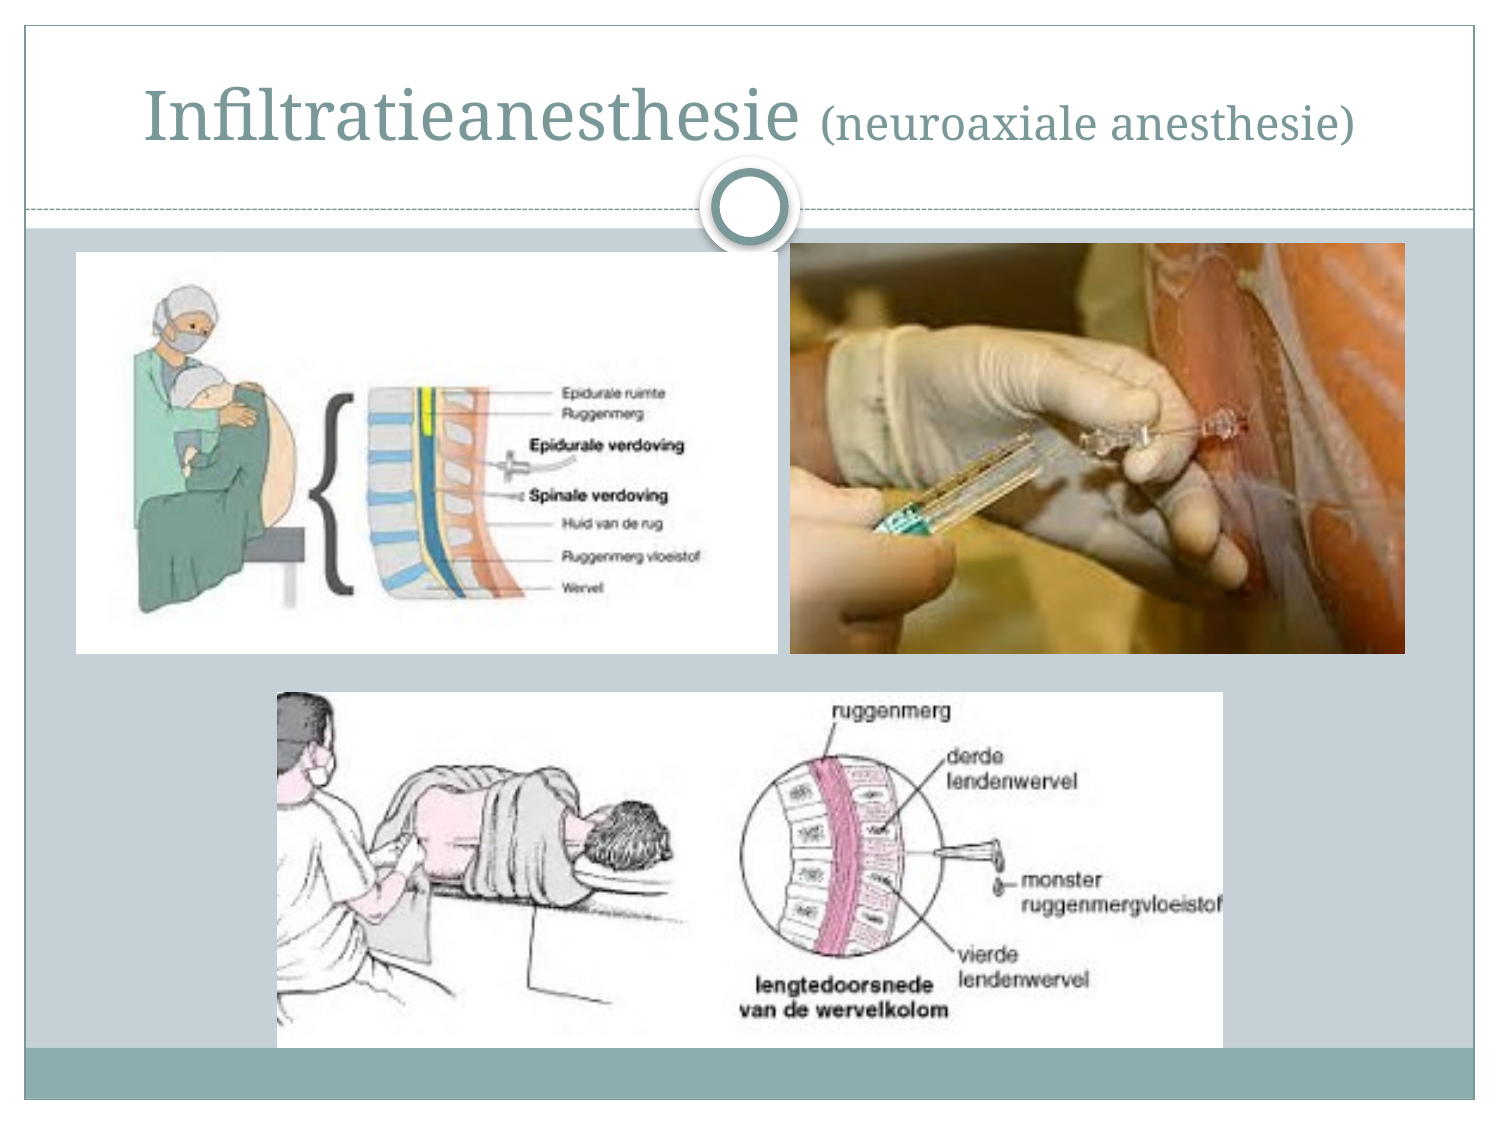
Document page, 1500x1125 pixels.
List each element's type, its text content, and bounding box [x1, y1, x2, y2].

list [76, 252, 778, 655]
picture [277, 692, 1223, 1049]
picture [789, 243, 1405, 655]
title Infiltratieanesthesie (neuroaxiale anesthesie) [49, 37, 1450, 162]
